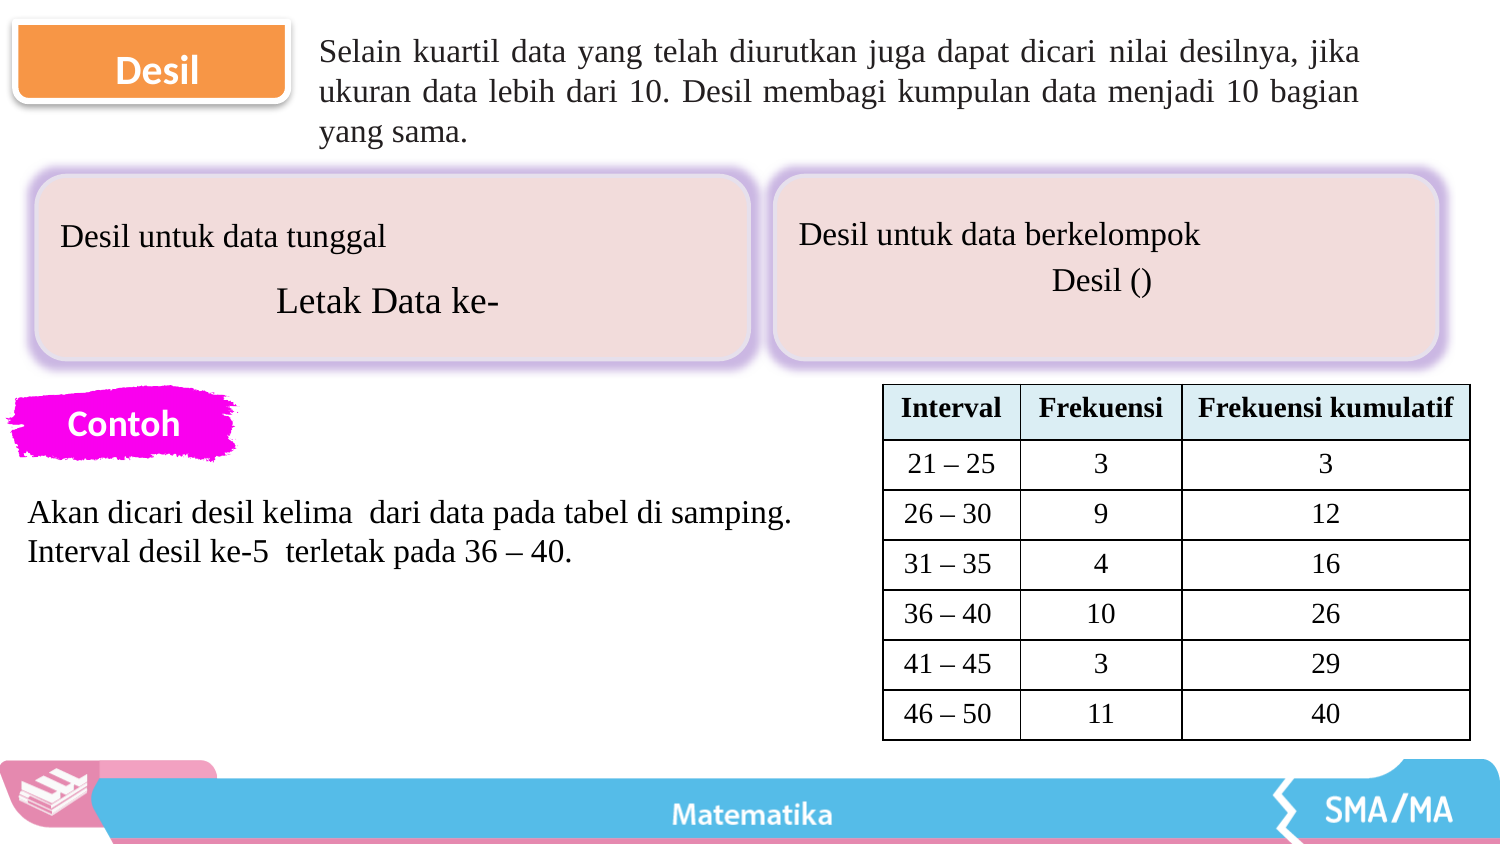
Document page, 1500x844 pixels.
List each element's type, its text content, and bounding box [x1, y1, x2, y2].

table_cell 3 [1021, 641, 1181, 689]
picture [0, 759, 1500, 844]
table_cell 12 [1183, 491, 1469, 539]
table_cell 40 [1183, 691, 1469, 739]
table_cell 29 [1183, 641, 1469, 689]
table_cell 46 – 50 [884, 691, 1020, 739]
table_cell 11 [1021, 691, 1181, 739]
table_header Interval [884, 385, 1020, 439]
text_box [15, 21, 289, 102]
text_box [5, 385, 241, 466]
table_header Frekuensi kumulatif [1183, 385, 1469, 439]
table_cell 3 [1183, 441, 1469, 489]
table_header Frekuensi [1021, 385, 1181, 439]
table_cell 16 [1183, 541, 1469, 589]
table_cell 4 [1021, 541, 1181, 589]
table_cell 9 [1021, 491, 1181, 539]
table_cell 31 – 35 [884, 541, 1020, 589]
table_cell 41 – 45 [884, 641, 1020, 689]
table_cell 26 [1183, 591, 1469, 639]
table_cell 21 – 25 [884, 441, 1020, 489]
text_box Selain kuartil data yang telah diurutkan juga dapat dicari nilai desilnya, jika ukuran data lebih dari 10. Desil membagi kumpulan data menjadi 10 bagian yang sama. [304, 21, 1375, 157]
table_cell 26 – 30 [884, 491, 1020, 539]
table_cell 3 [1021, 441, 1181, 489]
table_cell 36 – 40 [884, 591, 1020, 639]
table_cell 10 [1021, 591, 1181, 639]
